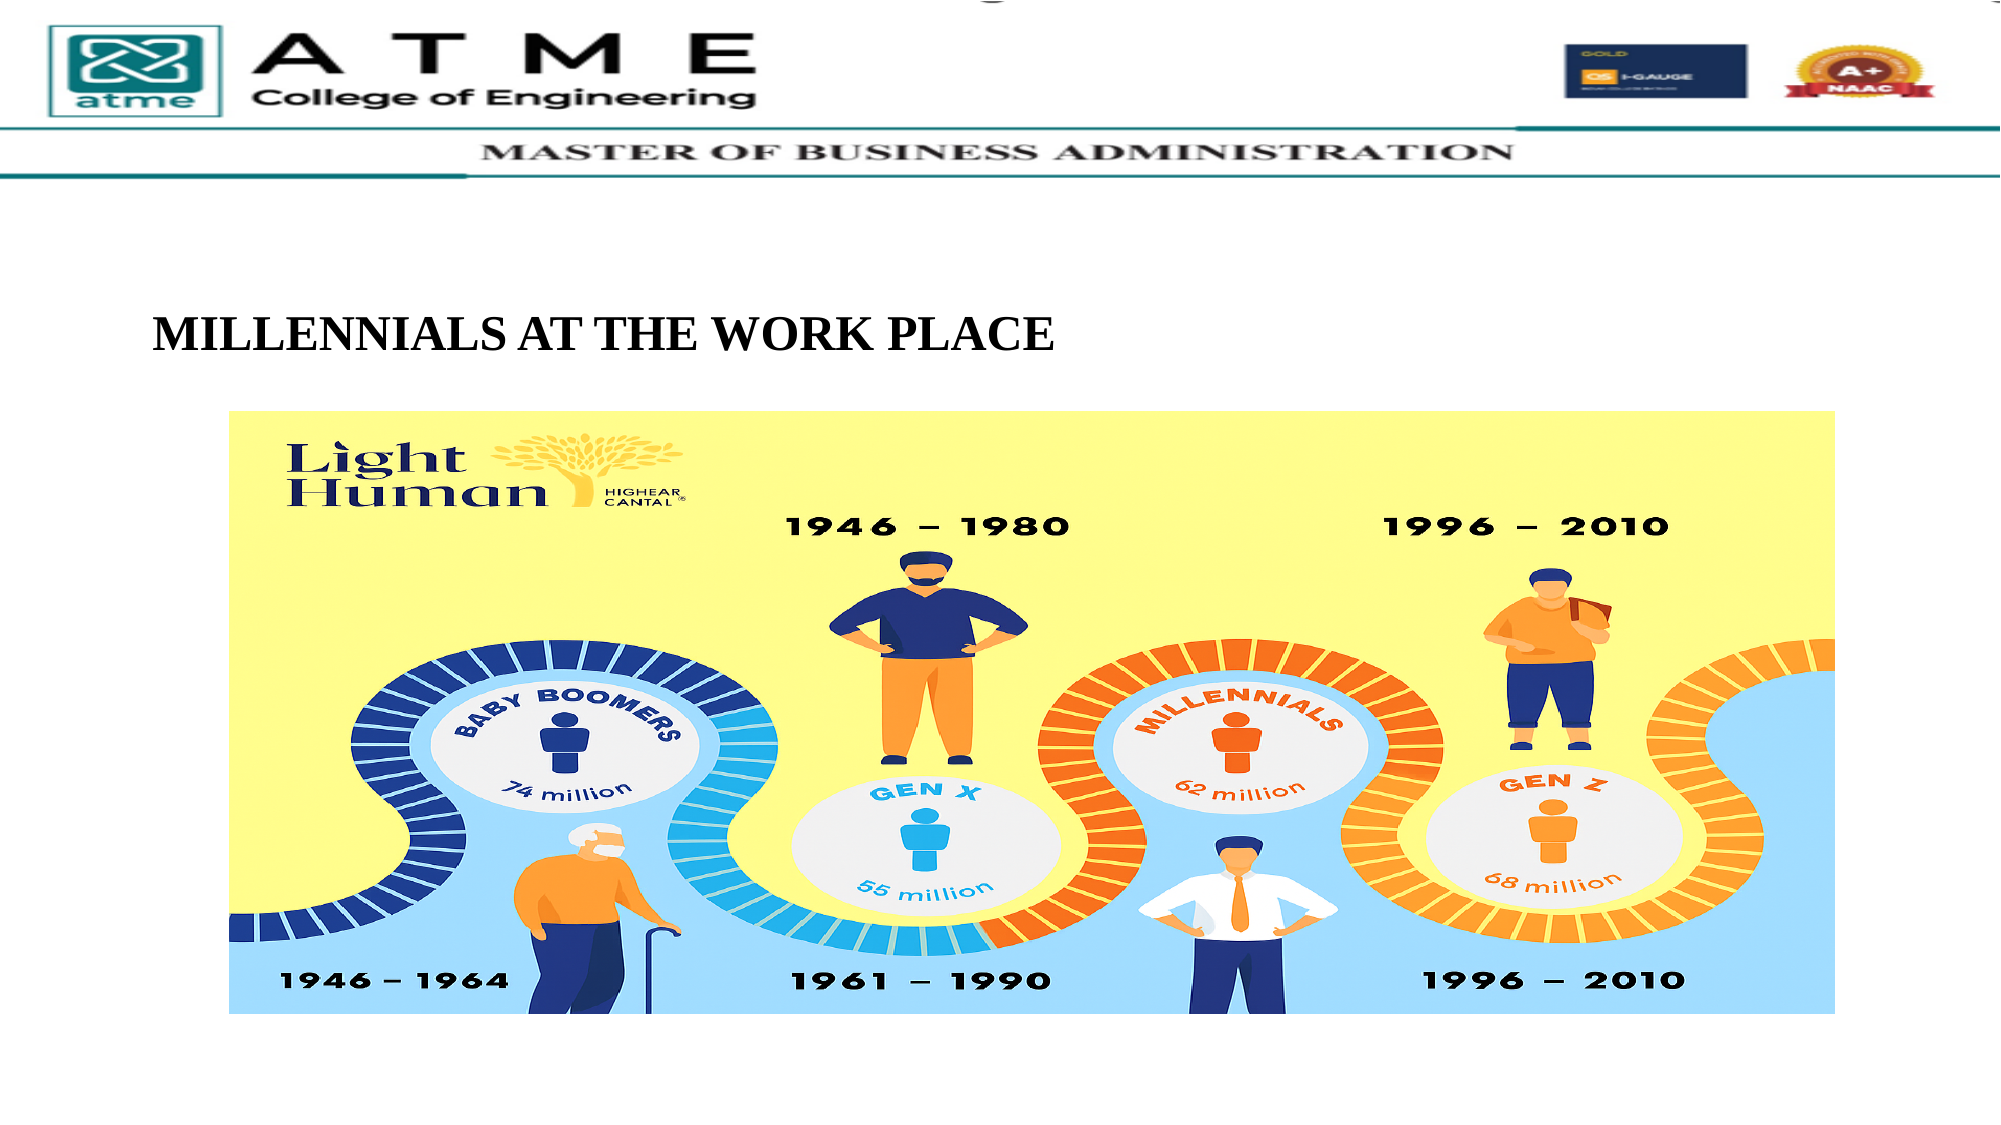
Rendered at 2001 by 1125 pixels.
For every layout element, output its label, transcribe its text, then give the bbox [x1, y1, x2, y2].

picture [229, 411, 1835, 1014]
list MILLENNIALS AT THE WORK PLACE [137, 299, 1863, 1014]
picture [0, 1, 2000, 180]
